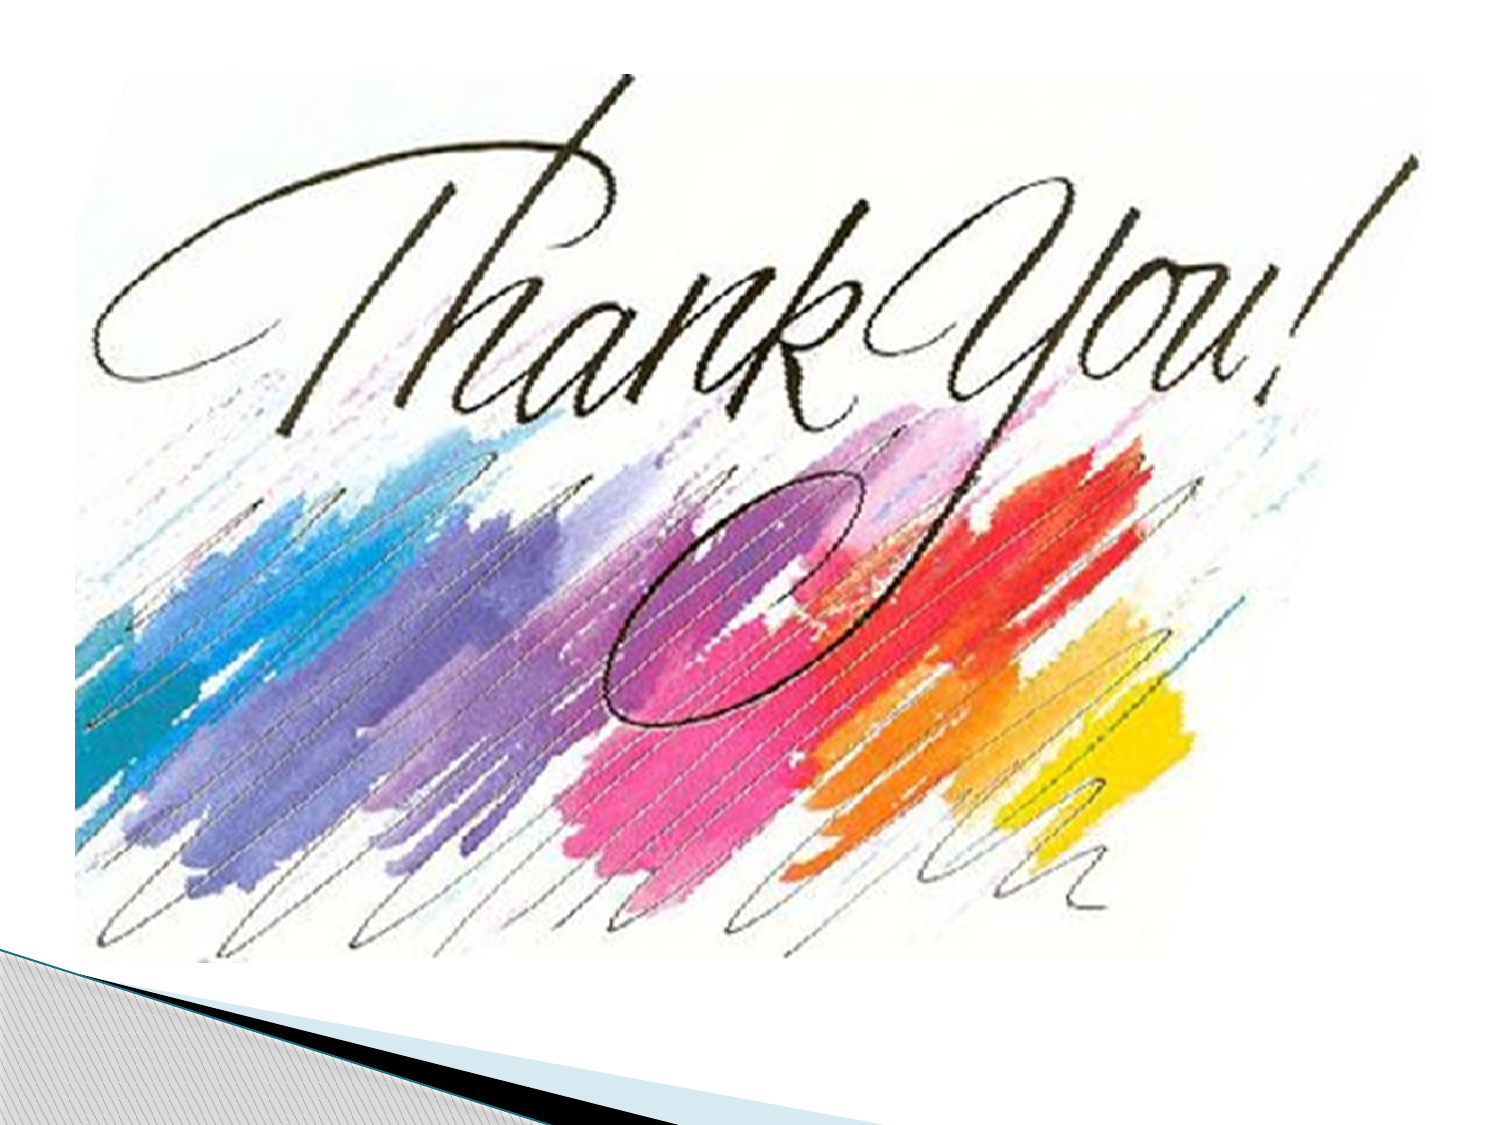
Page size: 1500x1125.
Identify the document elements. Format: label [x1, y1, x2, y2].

list [74, 74, 1426, 963]
